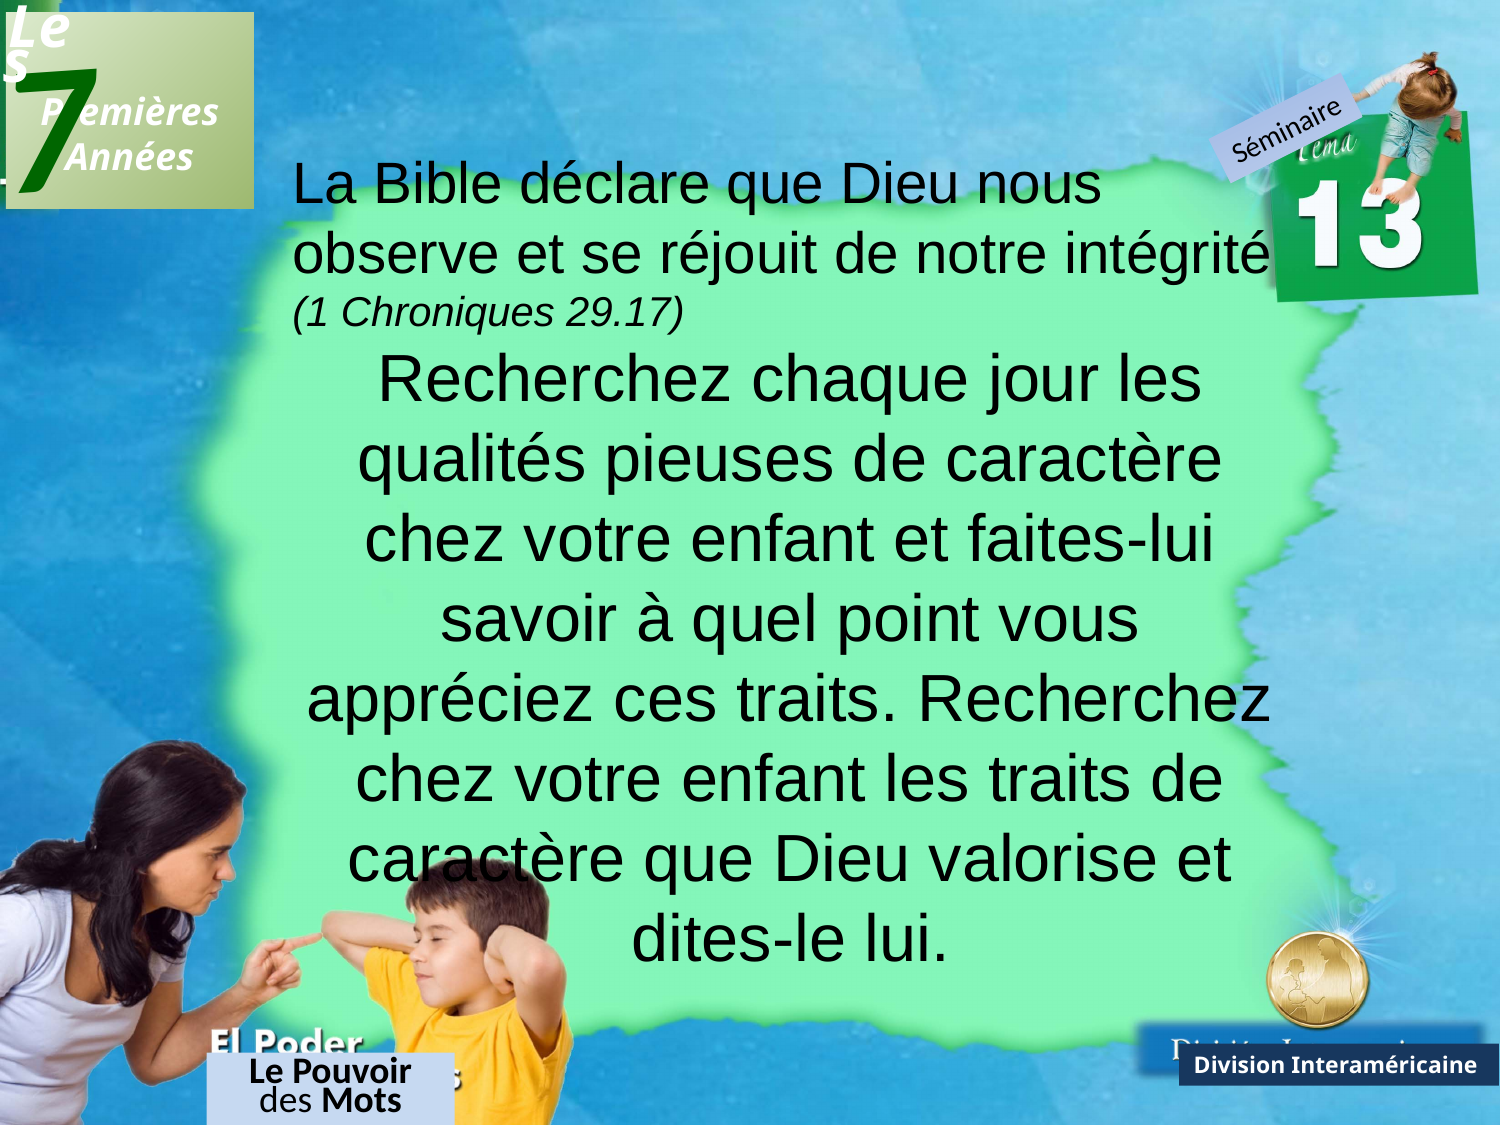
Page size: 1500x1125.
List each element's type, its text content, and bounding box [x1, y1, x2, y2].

text_box La Bible déclare que Dieu nous observe et se réjouit de notre intégrité (1 Chroniques 29.17) Recherchez chaque jour les qualités pieuses de caractère chez votre enfant et faites-lui savoir à quel point vous appréciez ces traits. Recherchez chez votre enfant les traits de caractère que Dieu valorise et dites-le lui. [277, 137, 1304, 983]
text_box Division Interaméricaine [1179, 1043, 1499, 1086]
text_box Le Pouvoir des Mots [206, 1052, 455, 1125]
text_box Séminaire [1208, 72, 1363, 184]
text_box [0, 0, 255, 239]
picture [0, 0, 1500, 1125]
